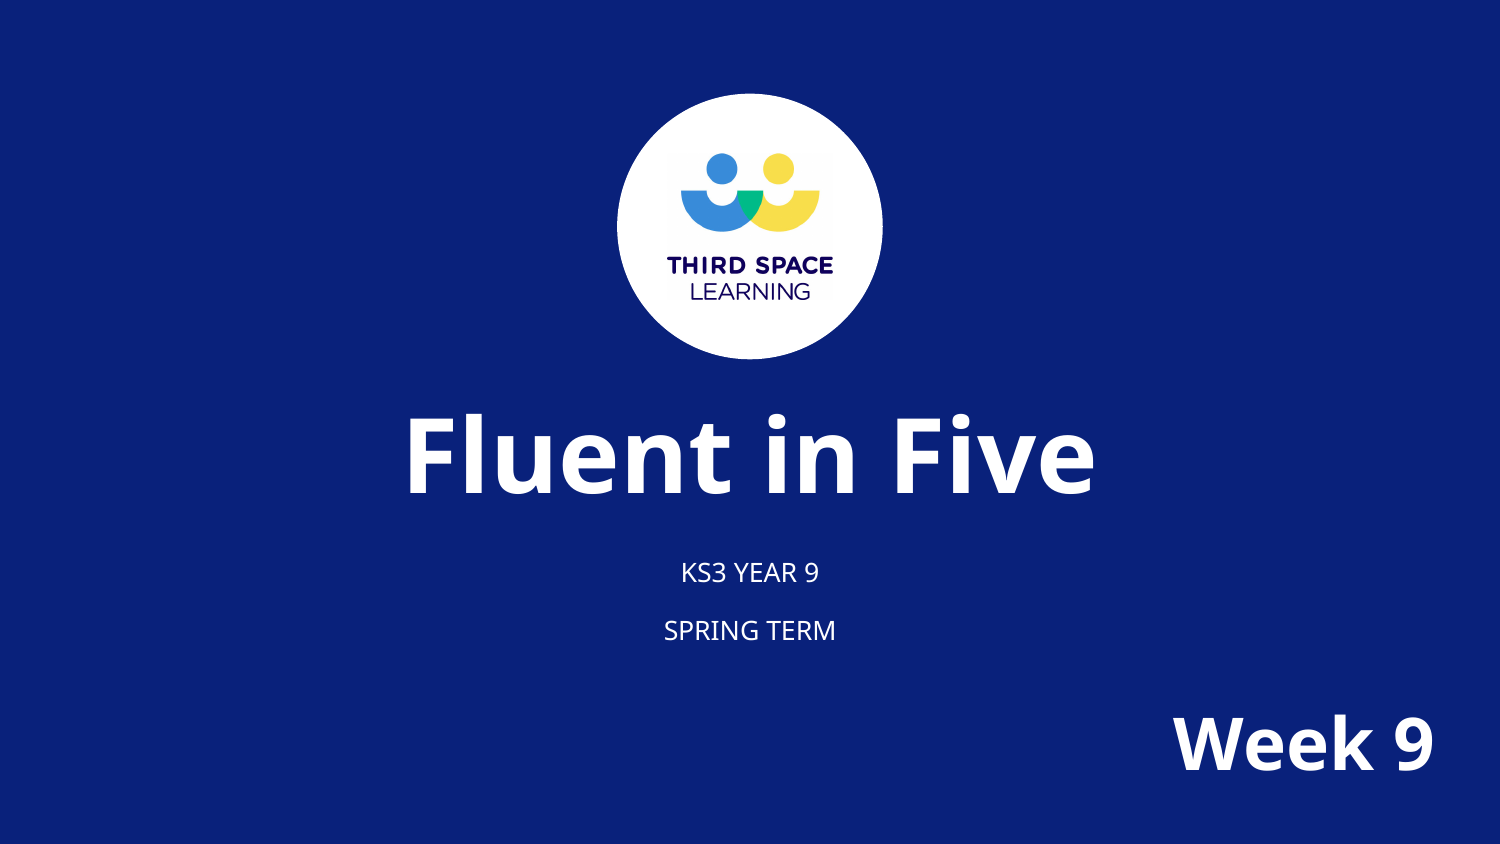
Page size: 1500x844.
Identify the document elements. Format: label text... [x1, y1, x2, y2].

text_box Week 9 [332, 682, 1451, 800]
picture [667, 153, 833, 300]
